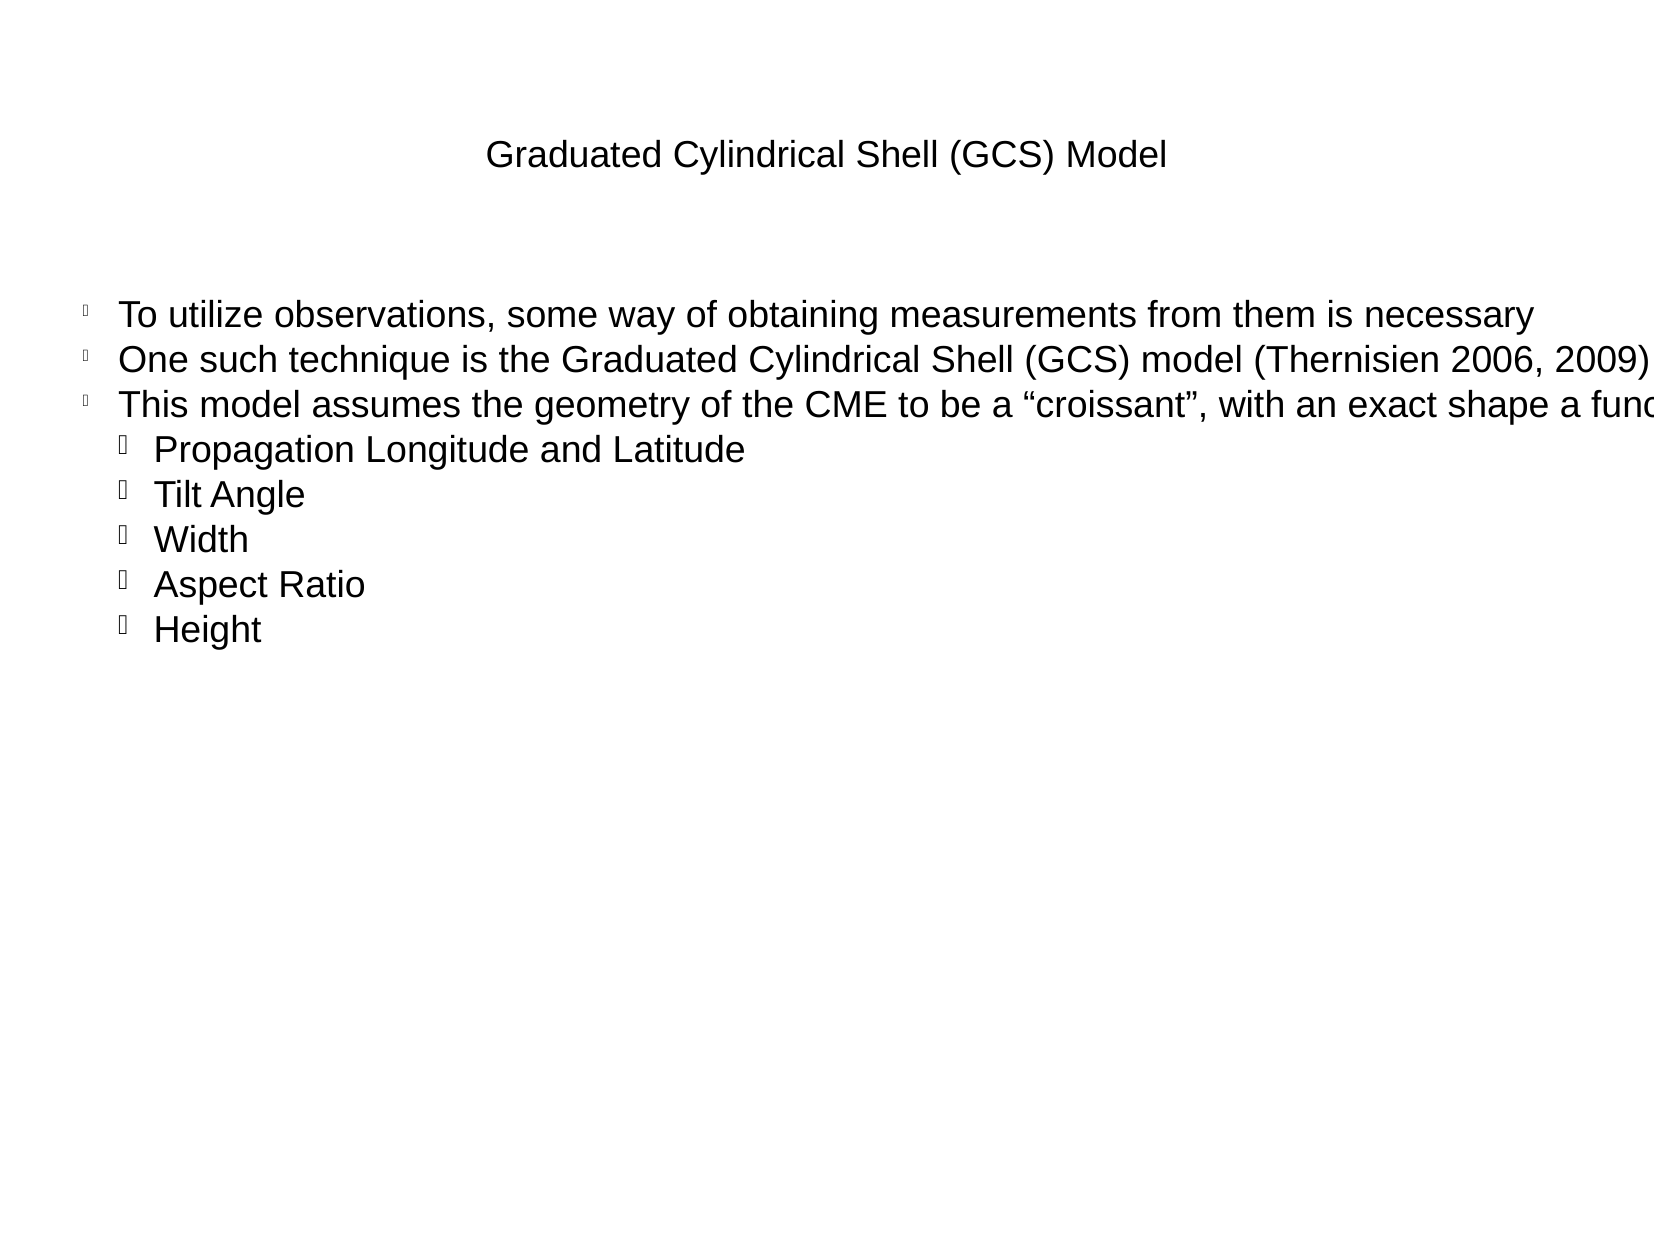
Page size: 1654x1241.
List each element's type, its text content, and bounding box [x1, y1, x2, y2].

text_box Graduated Cylindrical Shell (GCS) Model [82, 49, 1571, 257]
text_box To utilize observations, some way of obtaining measurements from them is necessary One such technique is the Graduated Cylindrical Shell (GCS) model (Thernisien 2006, 2009) This model assumes the geometry of the CME to be a “croissant”, with an exact shape a function of six free parameters Propagation Longitude and Latitude Tilt Angle Width Aspect Ratio Height [82, 290, 1538, 1241]
